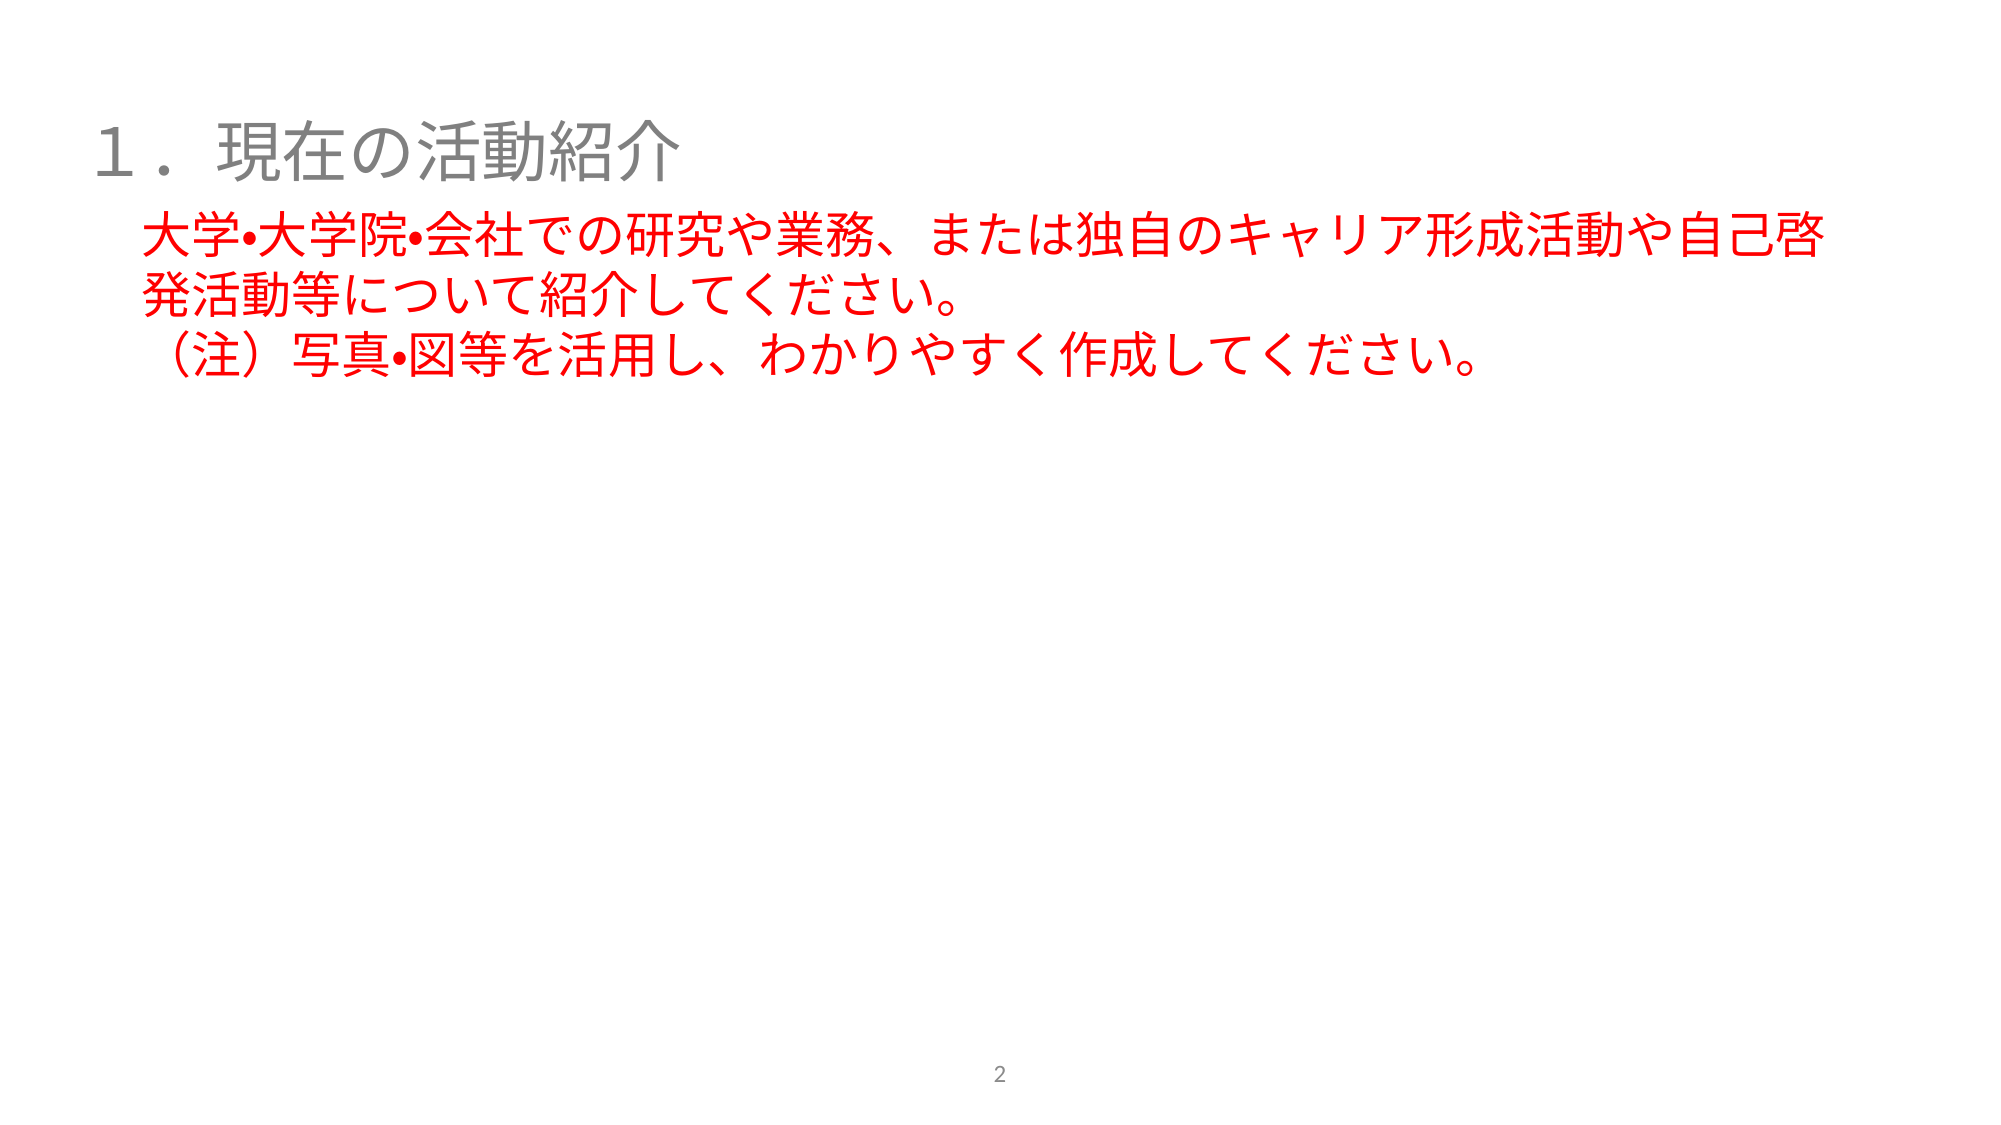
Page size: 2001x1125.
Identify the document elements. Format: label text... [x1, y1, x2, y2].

title 大学・大学院・会社での研究や業務、または独自のキャリア形成活動や自己啓発活動等について紹介してください。 （注）写真・図等を活用し、わかりやすく作成してください。 [126, 196, 1874, 1043]
subtitle １．現在の活動紹介 [66, 101, 740, 193]
footer 2 [683, 1043, 1317, 1103]
